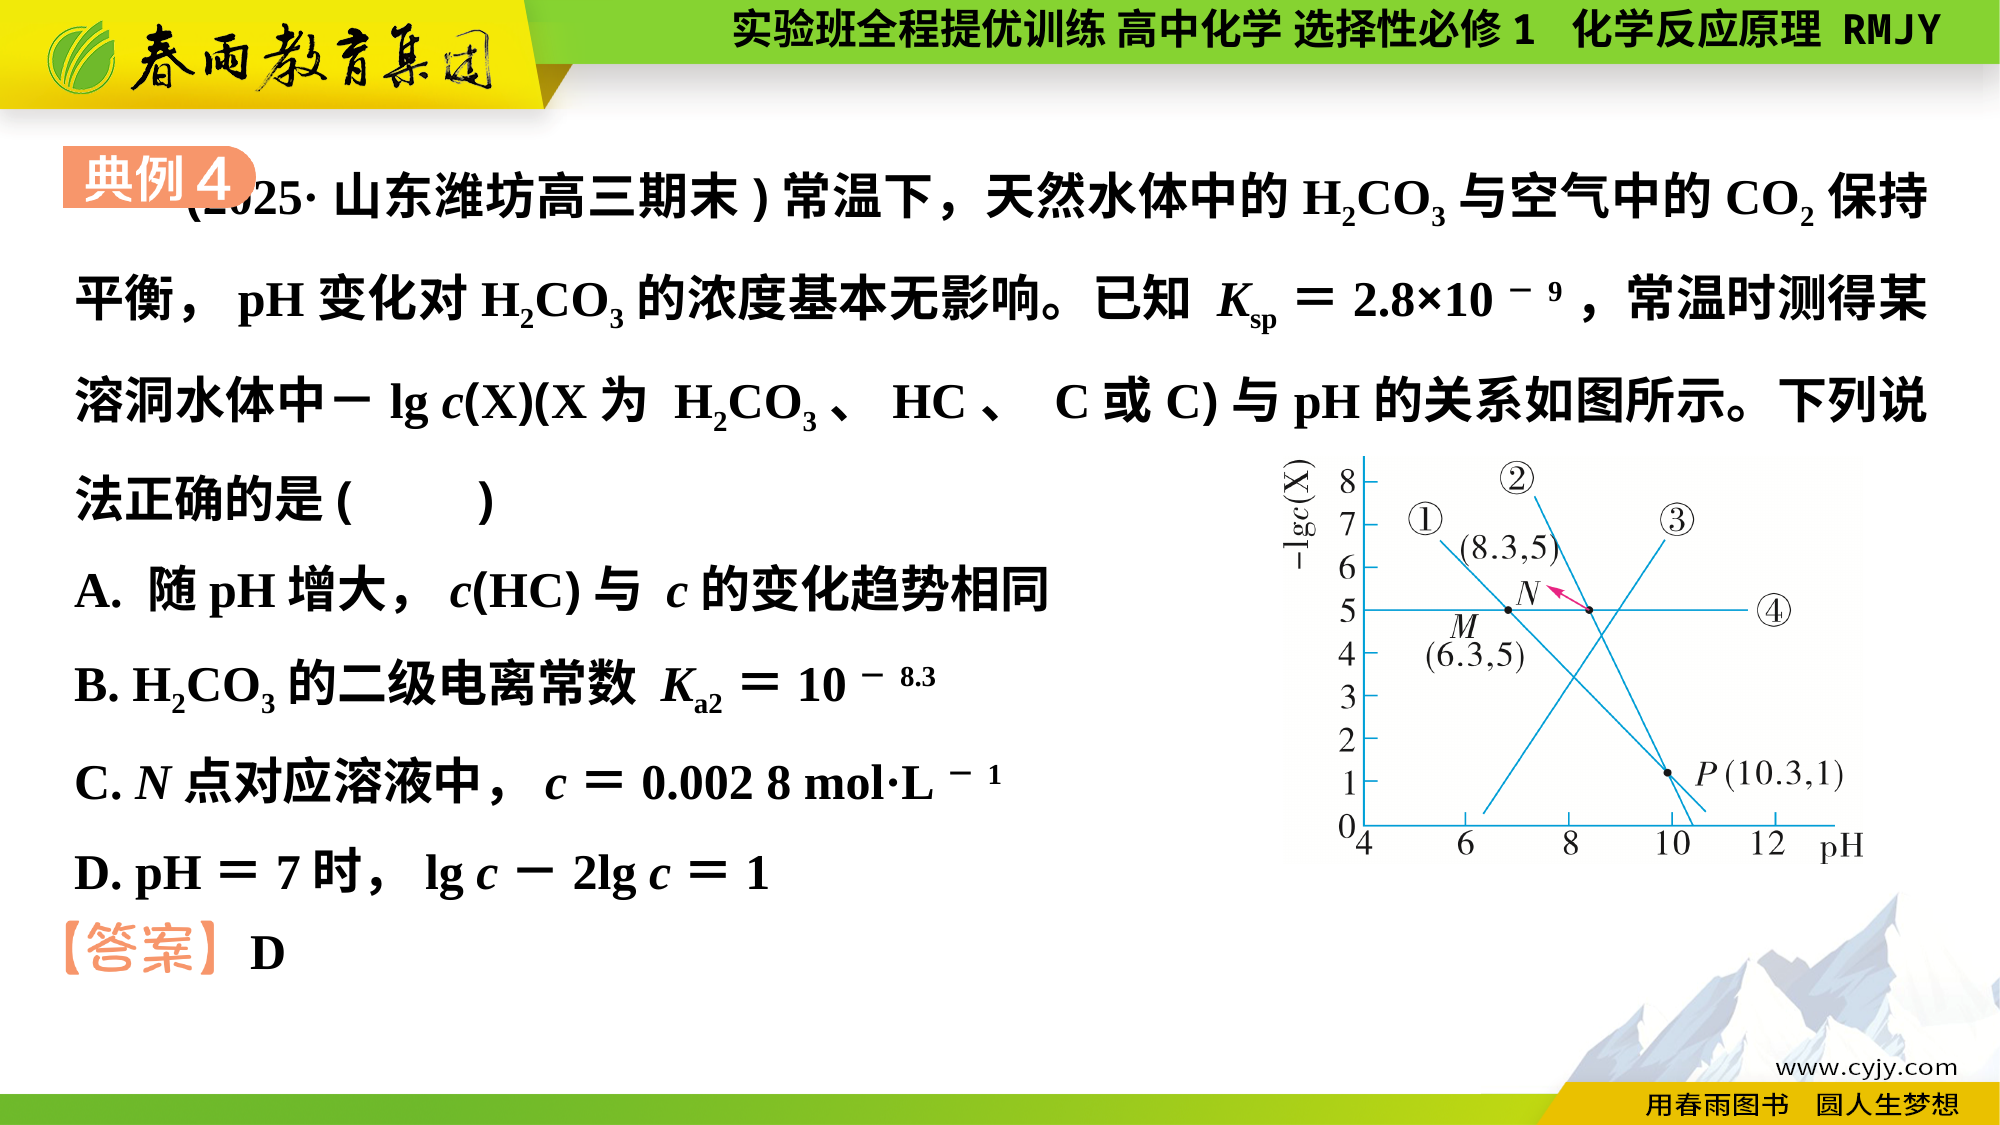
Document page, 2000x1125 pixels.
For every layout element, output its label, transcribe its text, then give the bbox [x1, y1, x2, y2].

picture [0, 0, 2000, 1125]
text_box D [235, 912, 302, 987]
